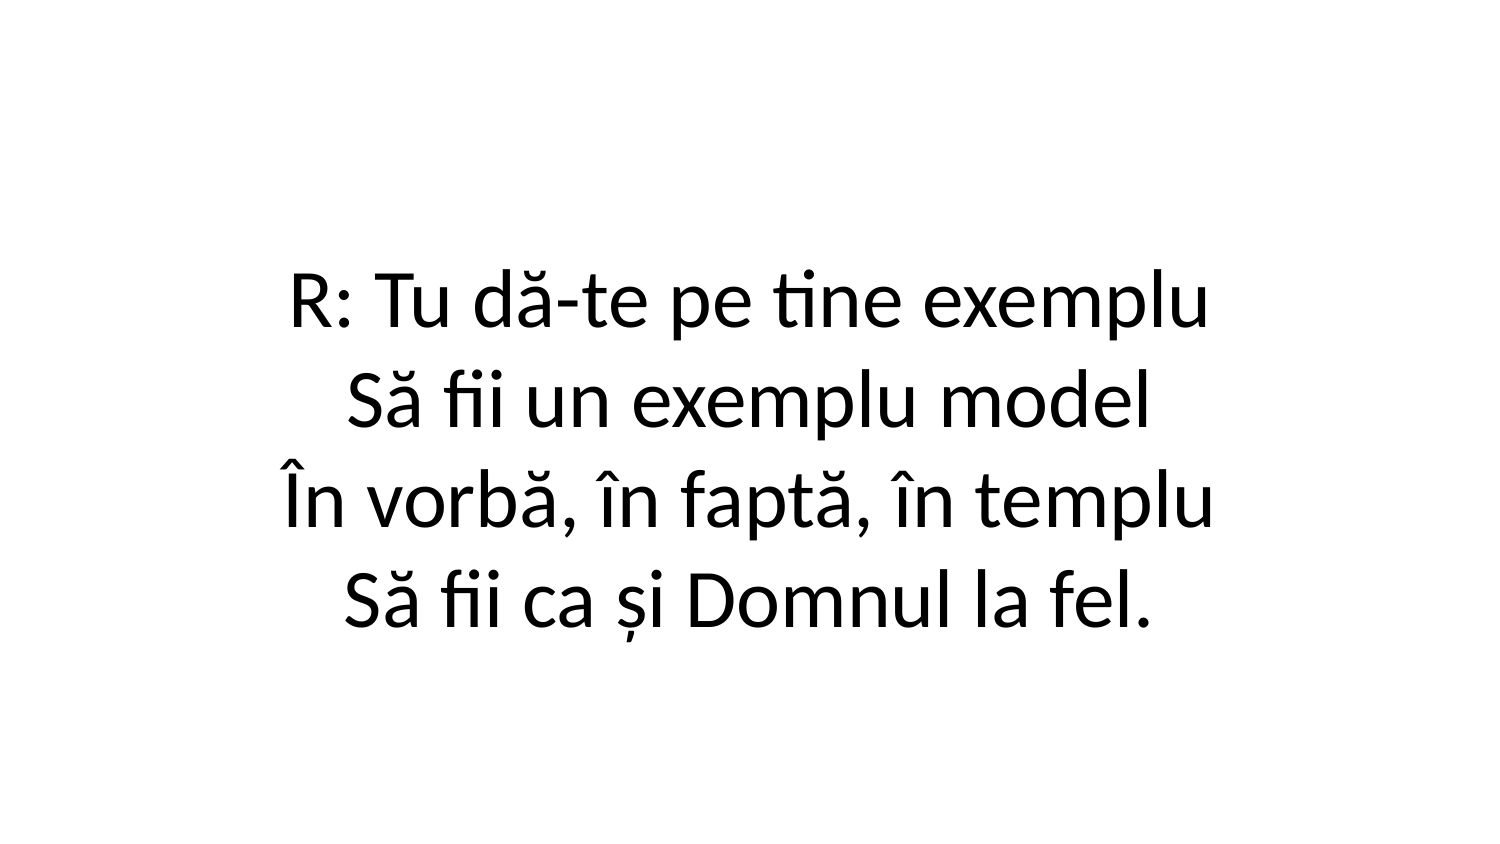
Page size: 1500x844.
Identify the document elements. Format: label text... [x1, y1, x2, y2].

text_box R: Tu dă-te pe tine exemplu Să fii un exemplu model În vorbă, în faptă, în templu Să fii ca și Domnul la fel. [267, 192, 1232, 652]
